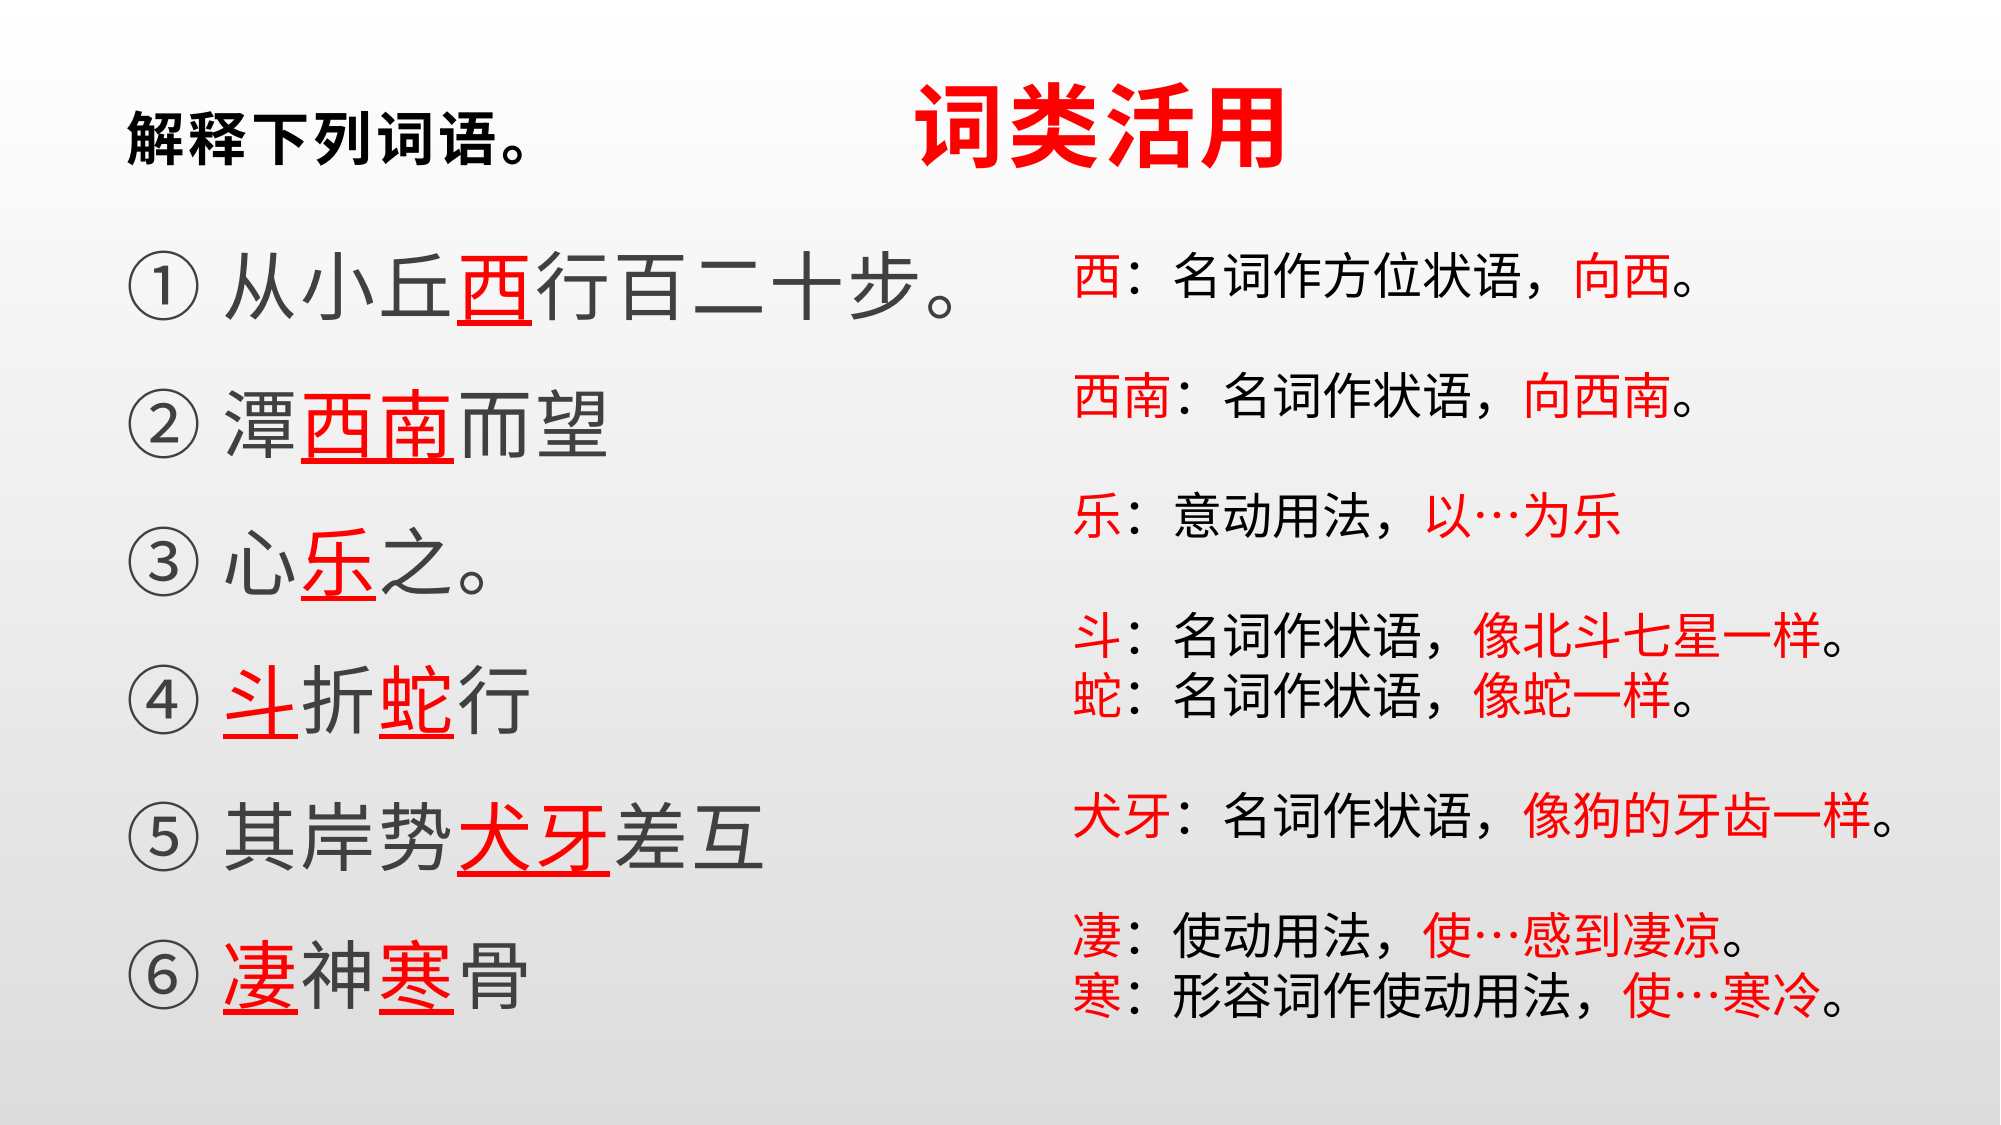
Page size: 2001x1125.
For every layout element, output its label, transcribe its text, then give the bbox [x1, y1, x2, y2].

title 解释下列词语。 词类活用 [109, 70, 1891, 178]
text_box 西：名词作方位状语，向西。 西南：名词作状语，向西南。 乐：意动用法，以…为乐 斗：名词作状语，像北斗七星一样。蛇：名词作状语，像蛇一样。 犬牙：名词作状语，像狗的牙齿一样。 凄：使动用法，使…感到凄凉。 寒：形容词作使动用法，使…寒冷。 [1057, 236, 1931, 1032]
list ①从小丘西行百二十步。 ②潭西南而望 ③心乐之。 ④斗折蛇行 ⑤其岸势犬牙差互 ⑥凄神寒骨 [109, 212, 1891, 1040]
